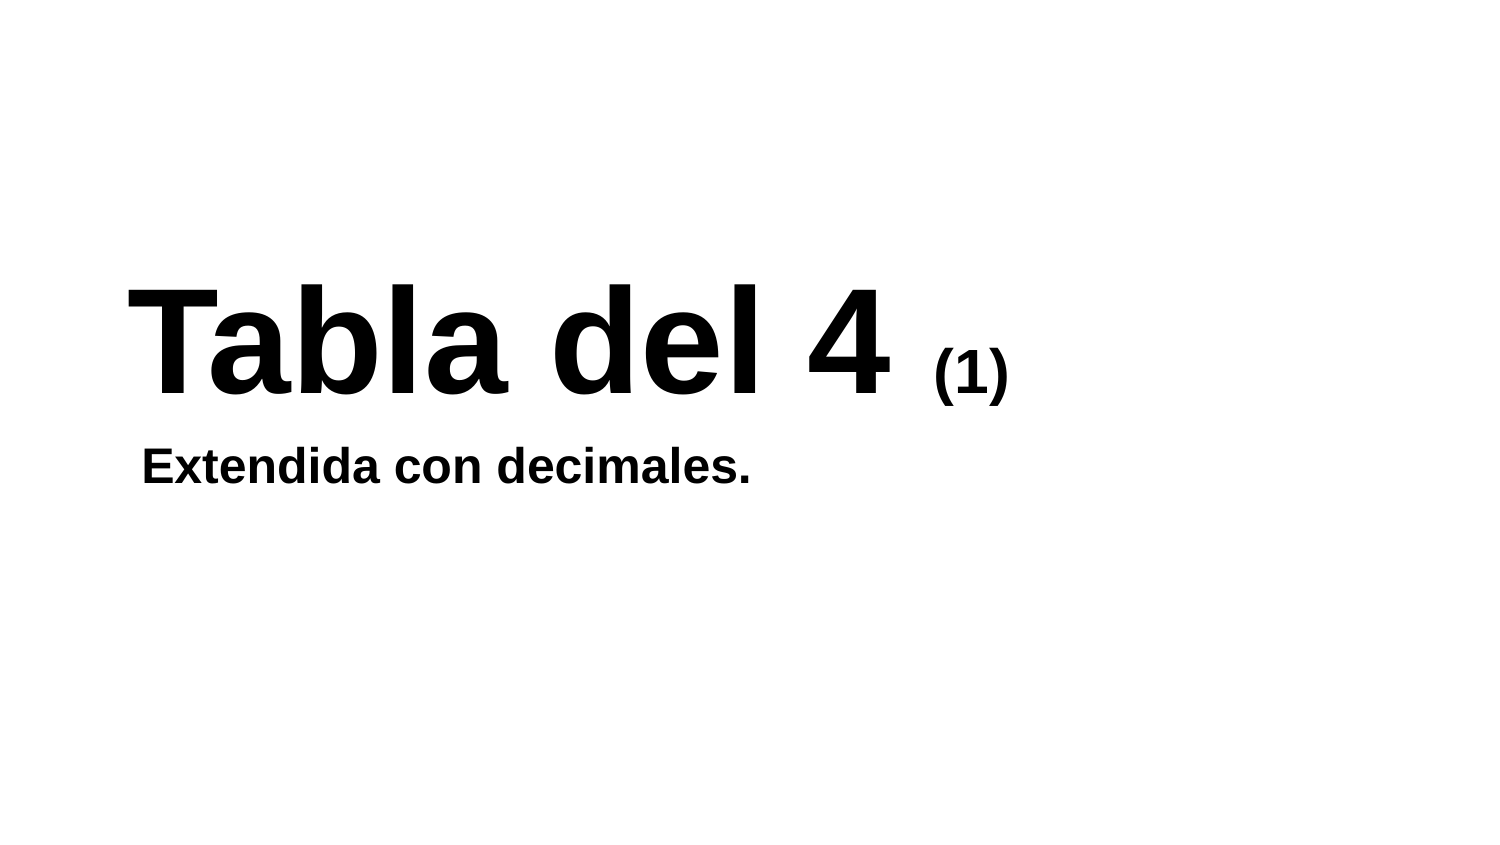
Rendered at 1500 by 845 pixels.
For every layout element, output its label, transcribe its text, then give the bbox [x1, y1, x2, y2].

text_box Tabla del 4 (1) Extendida con decimales. [112, 235, 1388, 509]
